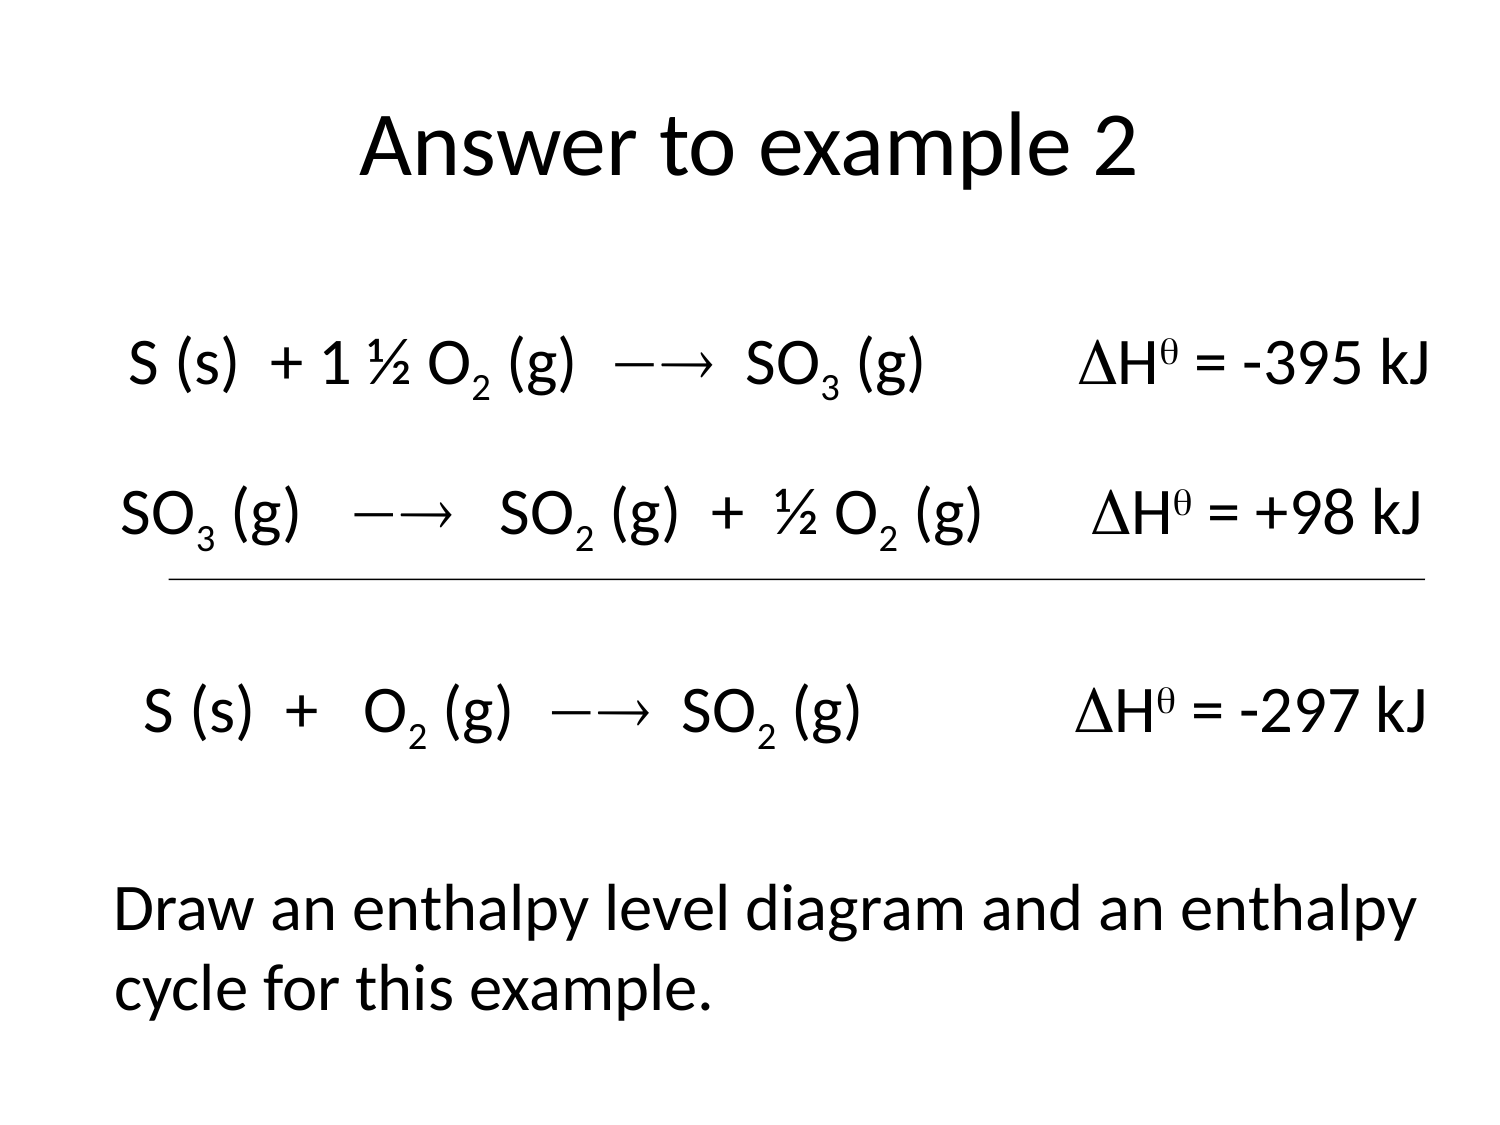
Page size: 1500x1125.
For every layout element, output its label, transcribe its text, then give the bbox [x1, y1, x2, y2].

title Answer to example 2 [75, 45, 1425, 233]
list S (s) + 1 ½ O2 (g)  SO3 (g) H = -395 kJ SO3 (g)  SO2 (g) + ½ O2 (g) H = +98 kJ S (s) + O2 (g)  SO2 (g) H = -297 kJ Draw an enthalpy level diagram and an enthalpy cycle for this example. [38, 309, 1456, 1074]
